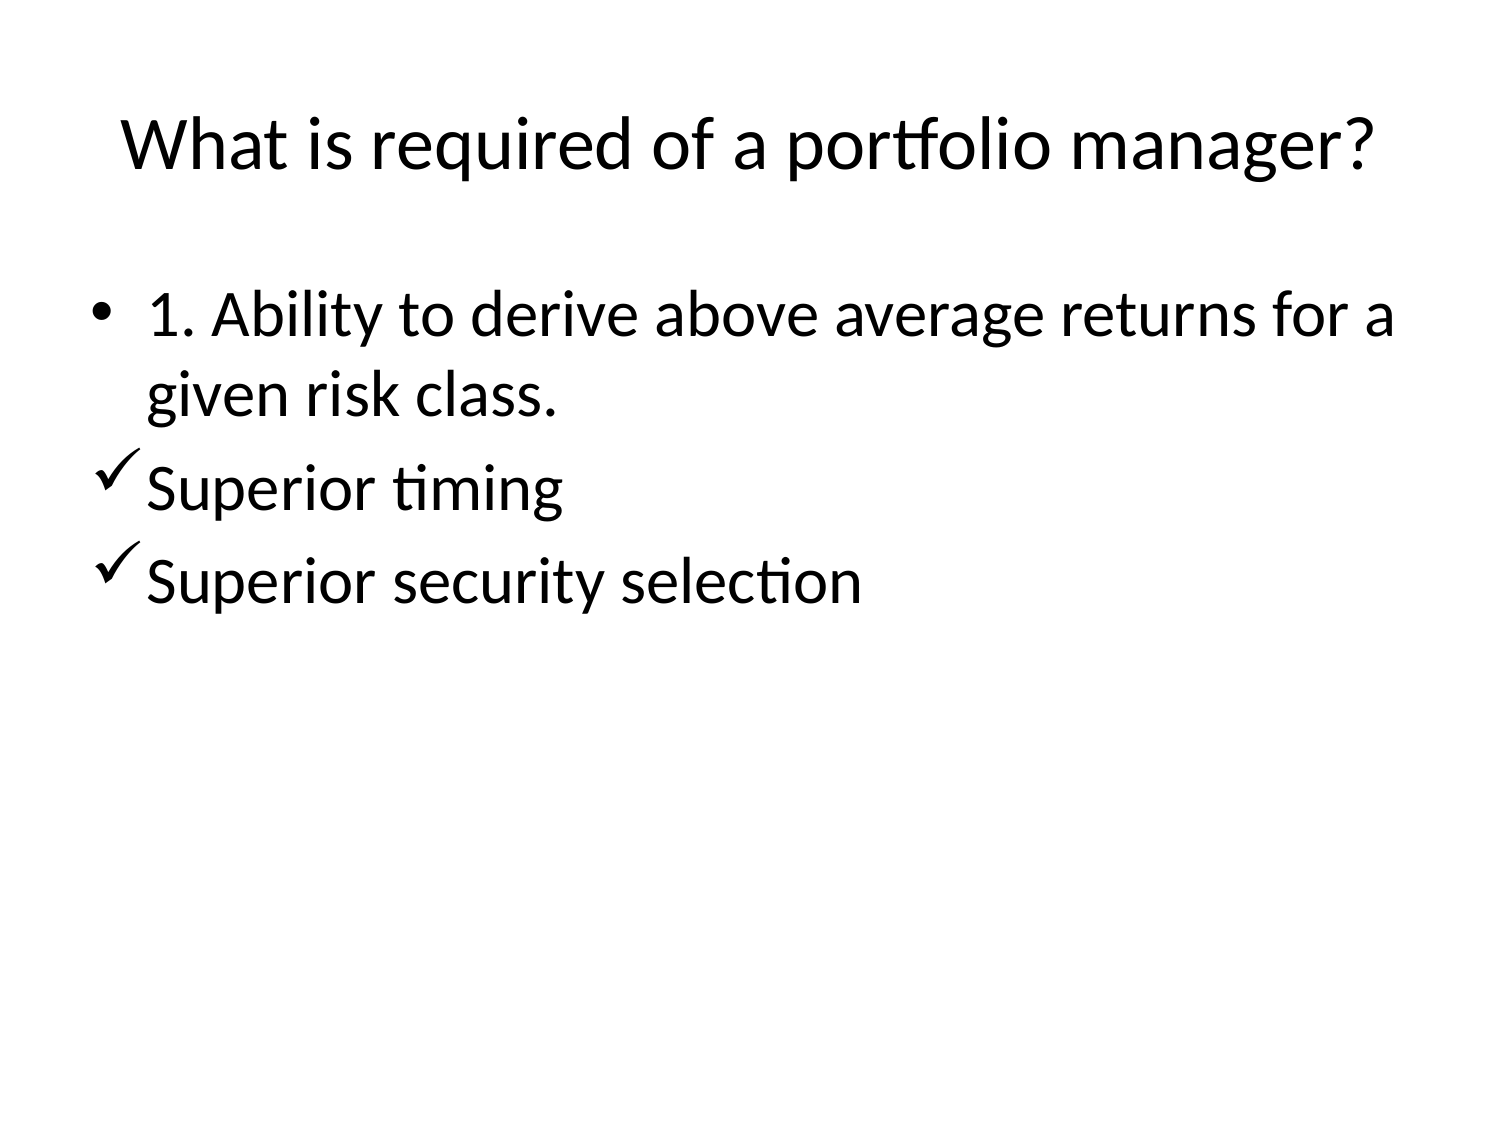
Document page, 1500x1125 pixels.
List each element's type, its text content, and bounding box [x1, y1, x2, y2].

list 1. Ability to derive above average returns for a given risk class. Superior timing Superior security selection [75, 262, 1425, 1005]
title What is required of a portfolio manager? [75, 45, 1425, 233]
